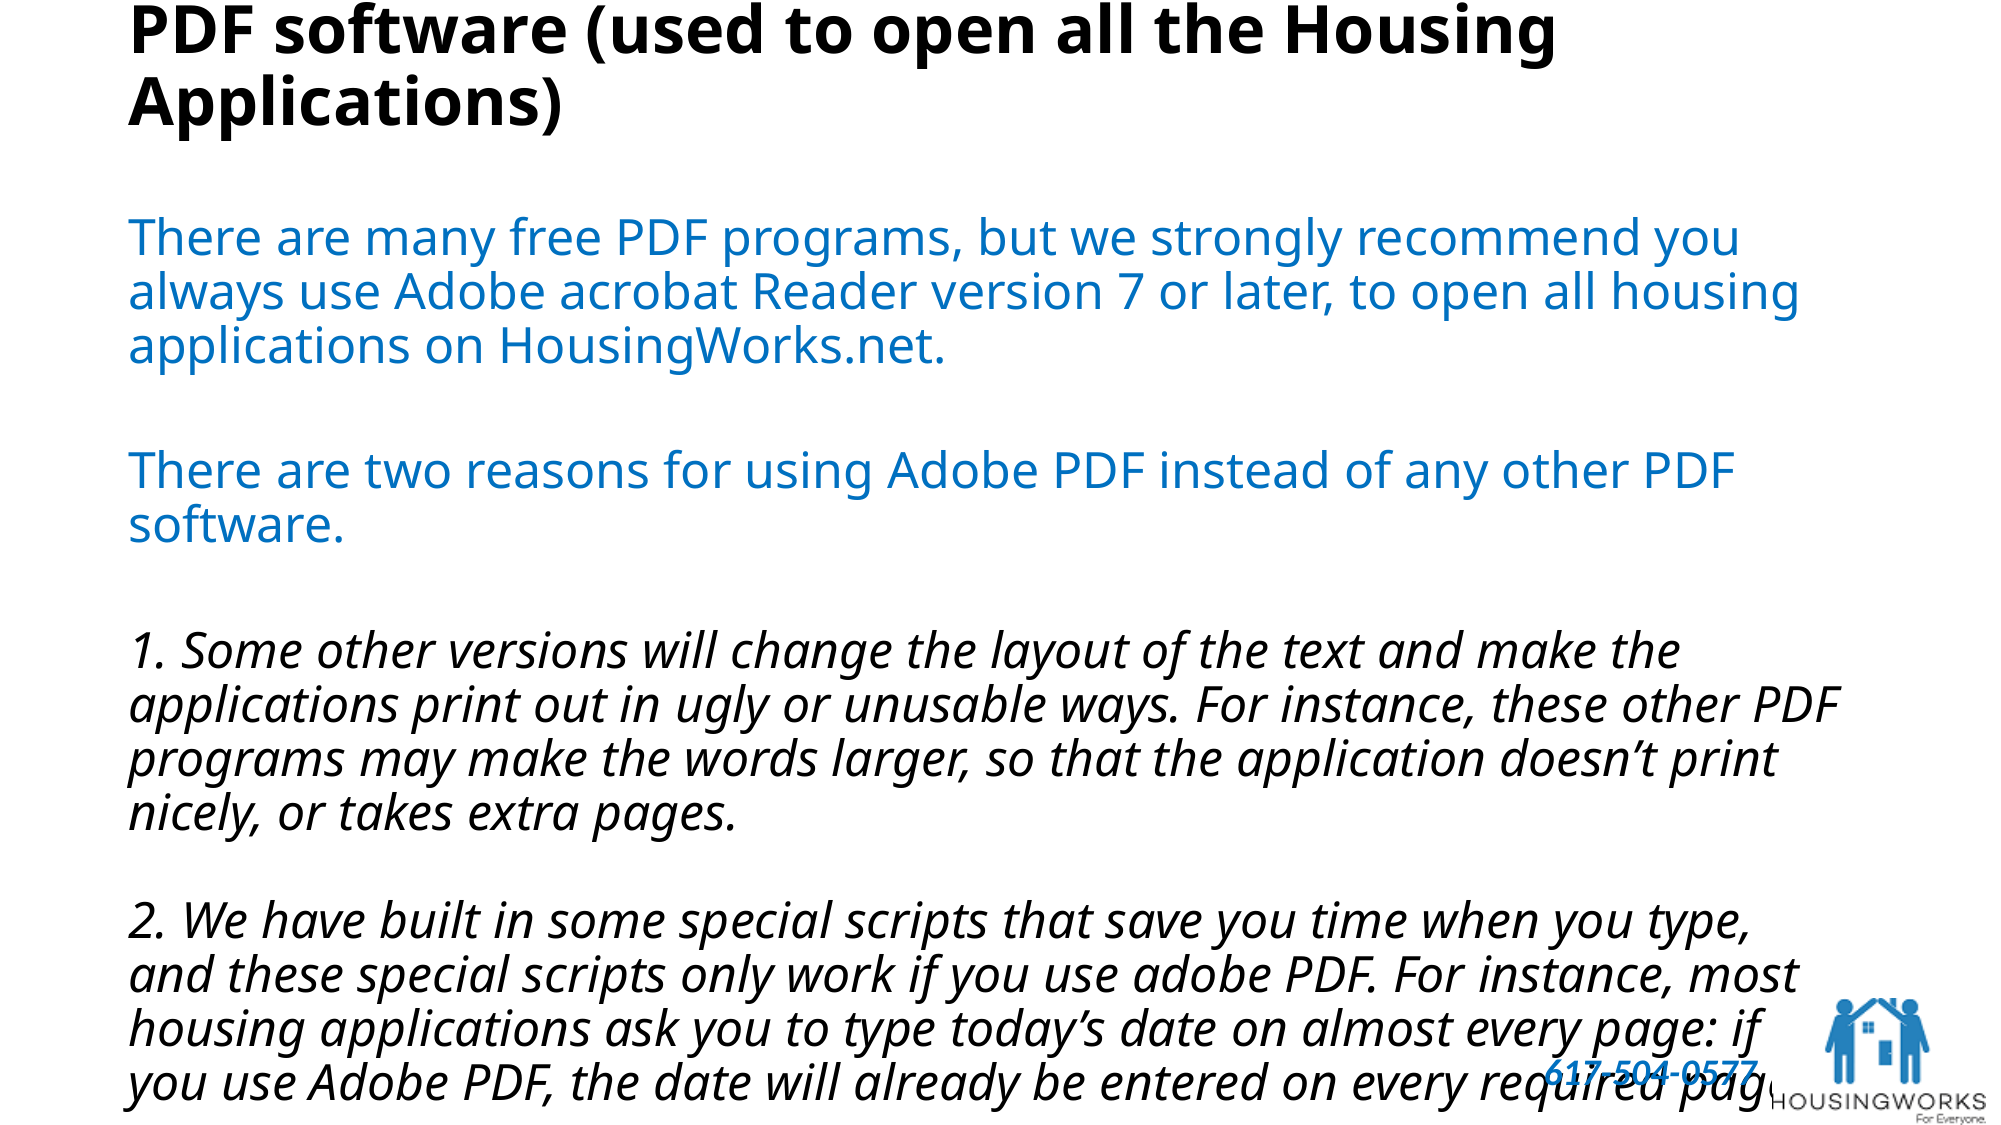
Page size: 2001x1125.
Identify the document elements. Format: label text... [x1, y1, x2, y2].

title PDF software (used to open all the Housing Applications) There are many free PDF programs, but we strongly recommend you always use Adobe acrobat Reader version 7 or later, to open all housing applications on HousingWorks.net. There are two reasons for using Adobe PDF instead of any other PDF software. 1. Some other versions will change the layout of the text and make the applications print out in ugly or unusable ways. For instance, these other PDF programs may make the words larger, so that the application doesn’t print nicely, or takes extra pages. 2. We have built in some special scripts that save you time when you type, and these special scripts only work if you use adobe PDF. For instance, most housing applications ask you to type today’s date on almost every page: if you use Adobe PDF, the date will already be entered on every required page. [113, 59, 1863, 1048]
picture [1772, 998, 1986, 1125]
text_box 617-504-0577 [1528, 1032, 1772, 1101]
